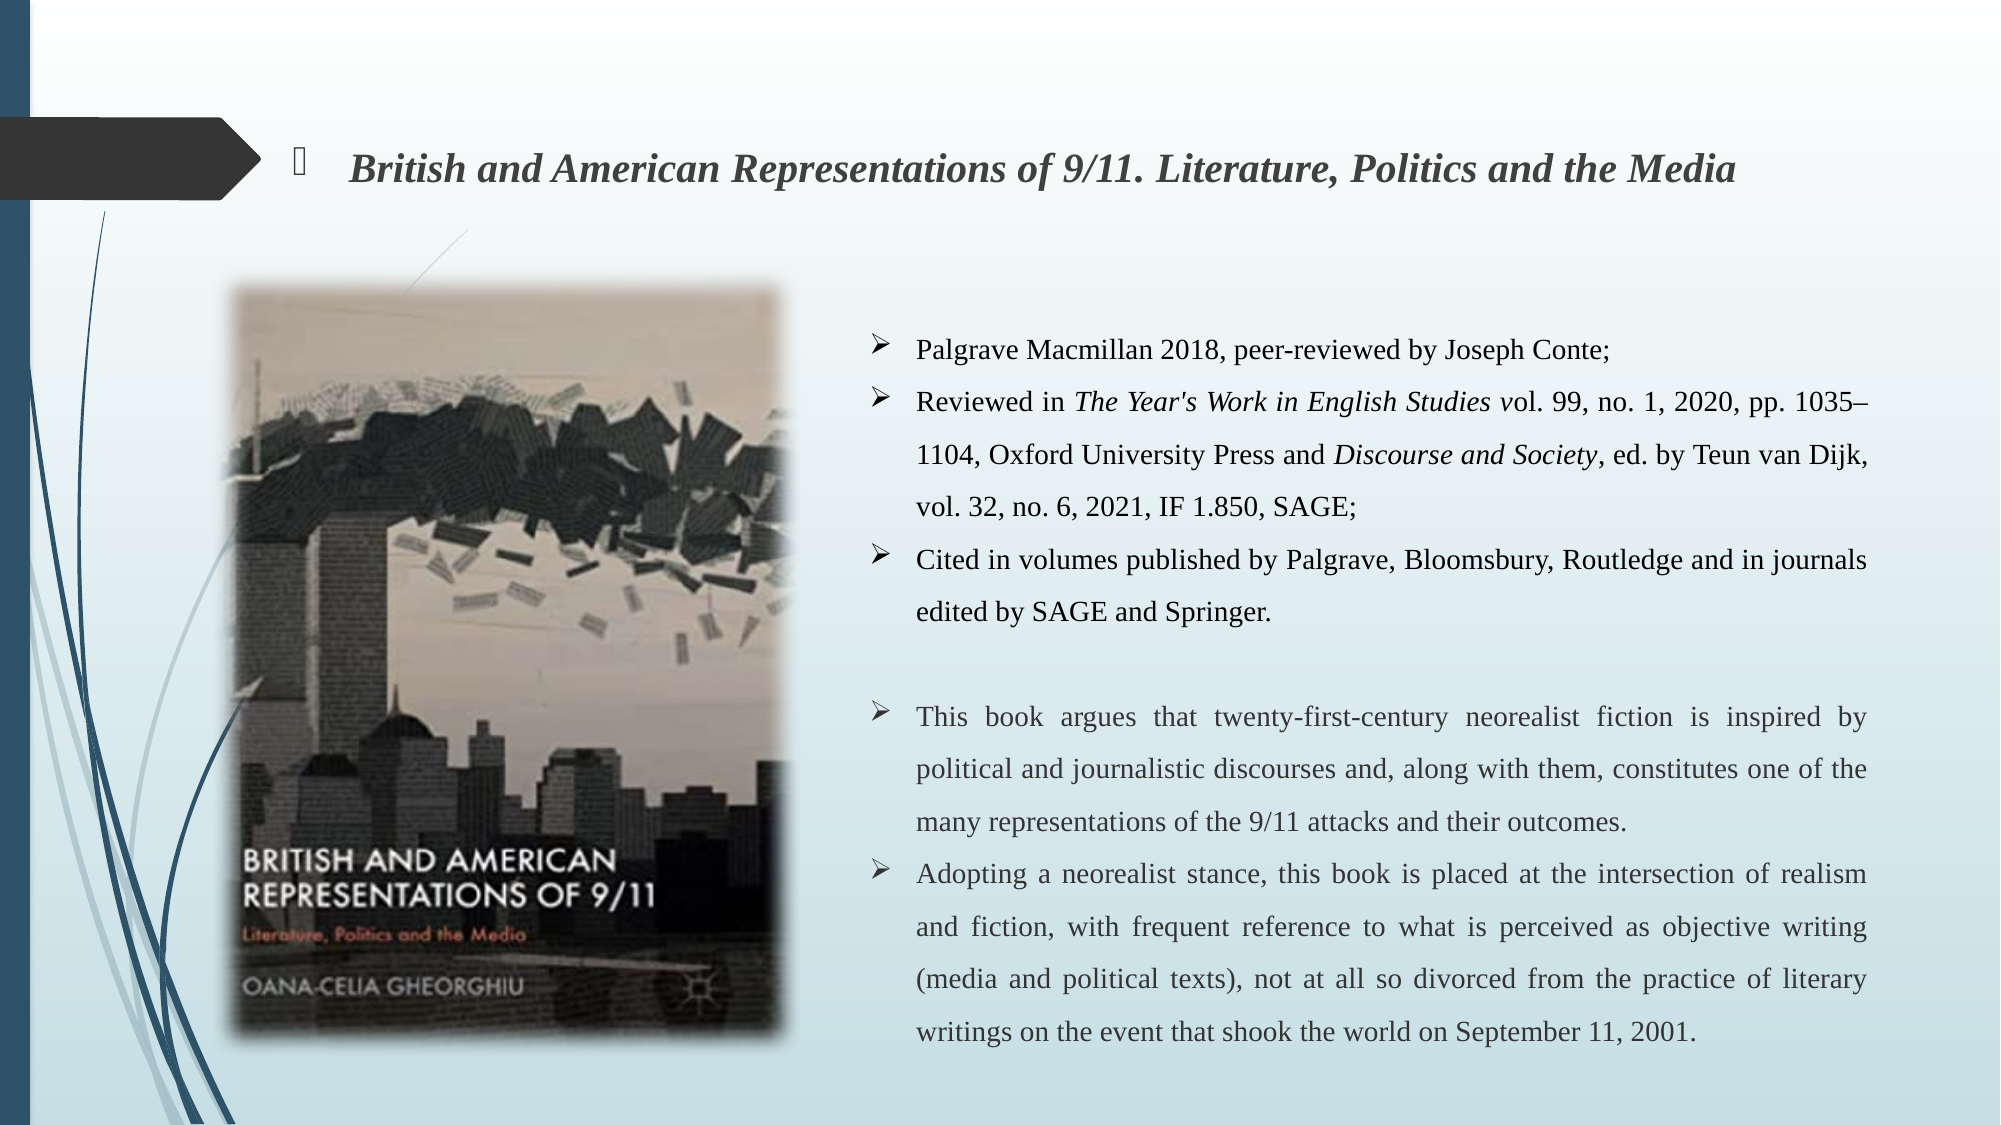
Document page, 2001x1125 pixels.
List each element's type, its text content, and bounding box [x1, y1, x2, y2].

list British and American Representations of 9/11. Literature, Politics and the Media [277, 108, 1963, 214]
picture [211, 265, 802, 1057]
text_box Palgrave Macmillan 2018, peer-reviewed by Joseph Conte; Reviewed in The Year's Work in English Studies vol. 99, no. 1, 2020, pp. 1035–1104, Oxford University Press and Discourse and Society, ed. by Teun van Dijk, vol. 32, no. 6, 2021, IF 1.850, SAGE; Cited in volumes published by Palgrave, Bloomsbury, Routledge and in journals edited by SAGE and Springer. This book argues that twenty-first-century neorealist fiction is inspired by political and journalistic discourses and, along with them, constitutes one of the many representations of the 9/11 attacks and their outcomes. Adopting a neorealist stance, this book is placed at the intersection of realism and fiction, with frequent reference to what is perceived as objective writing (media and political texts), not at all so divorced from the practice of literary writings on the event that shook the world on September 11, 2001. [854, 305, 1884, 1055]
